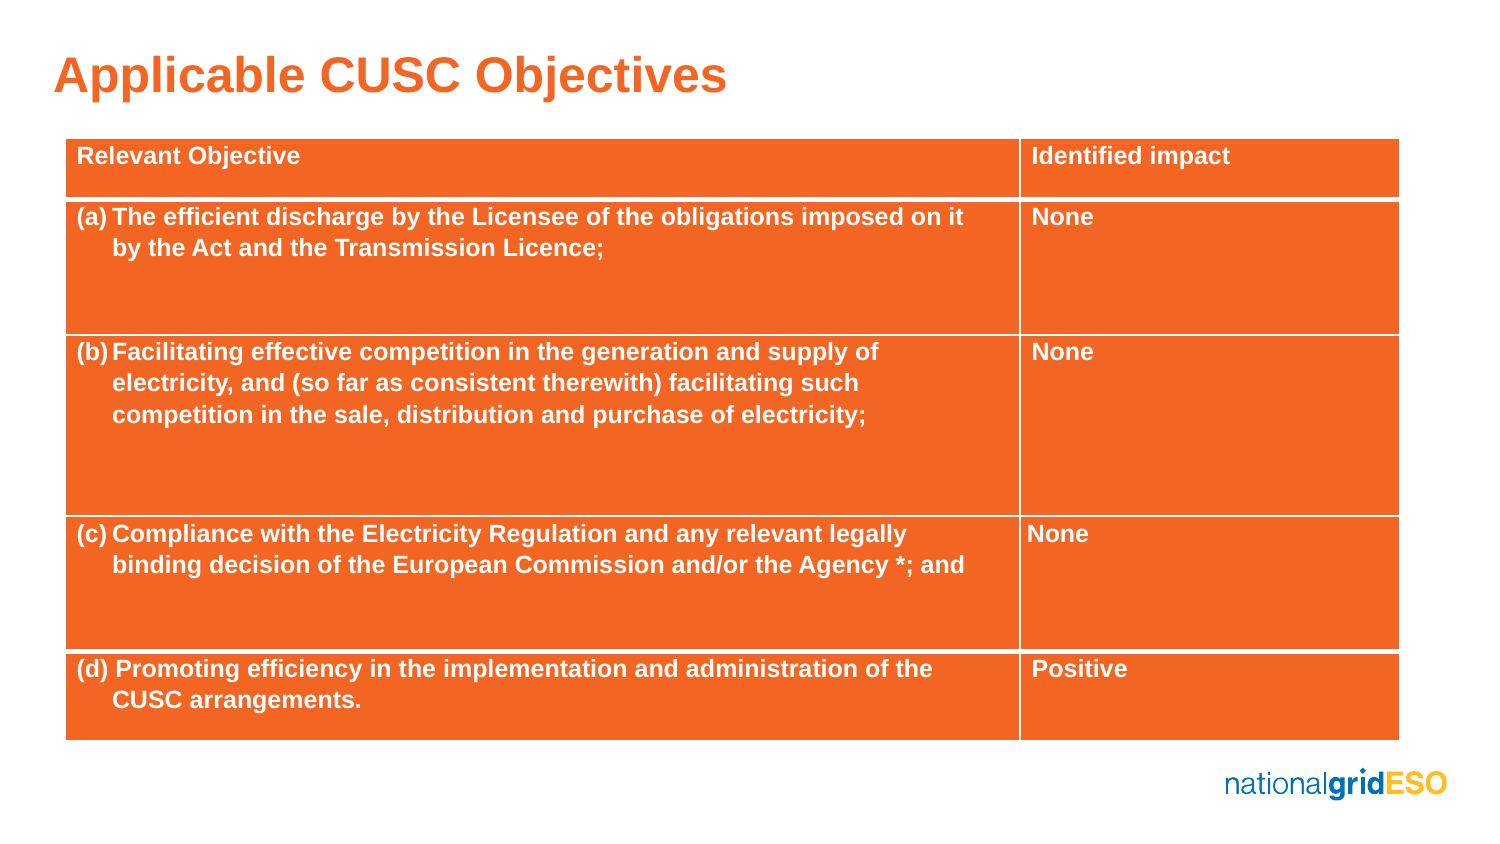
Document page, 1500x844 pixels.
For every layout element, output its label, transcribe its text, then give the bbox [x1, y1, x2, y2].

table_cell Positive [1021, 654, 1399, 740]
table_cell (d) Promoting efficiency in the implementation and administration of the CUSC arrangements. [66, 654, 1019, 740]
table_cell None [1021, 336, 1399, 515]
title Applicable CUSC Objectives [53, 54, 880, 139]
table_cell (c) Compliance with the Electricity Regulation and any relevant legally binding decision of the European Commission and/or the Agency *; and [66, 517, 1019, 649]
table_header Relevant Objective [66, 139, 1019, 197]
table_cell (b) Facilitating effective competition in the generation and supply of electricity, and (so far as consistent therewith) facilitating such competition in the sale, distribution and purchase of electricity; [66, 336, 1019, 515]
table_cell (a) The efficient discharge by the Licensee of the obligations imposed on it by the Act and the Transmission Licence; [66, 202, 1019, 334]
table_header Identified impact [1021, 139, 1399, 197]
table_cell None [1021, 202, 1399, 334]
table_cell None [1021, 517, 1399, 649]
